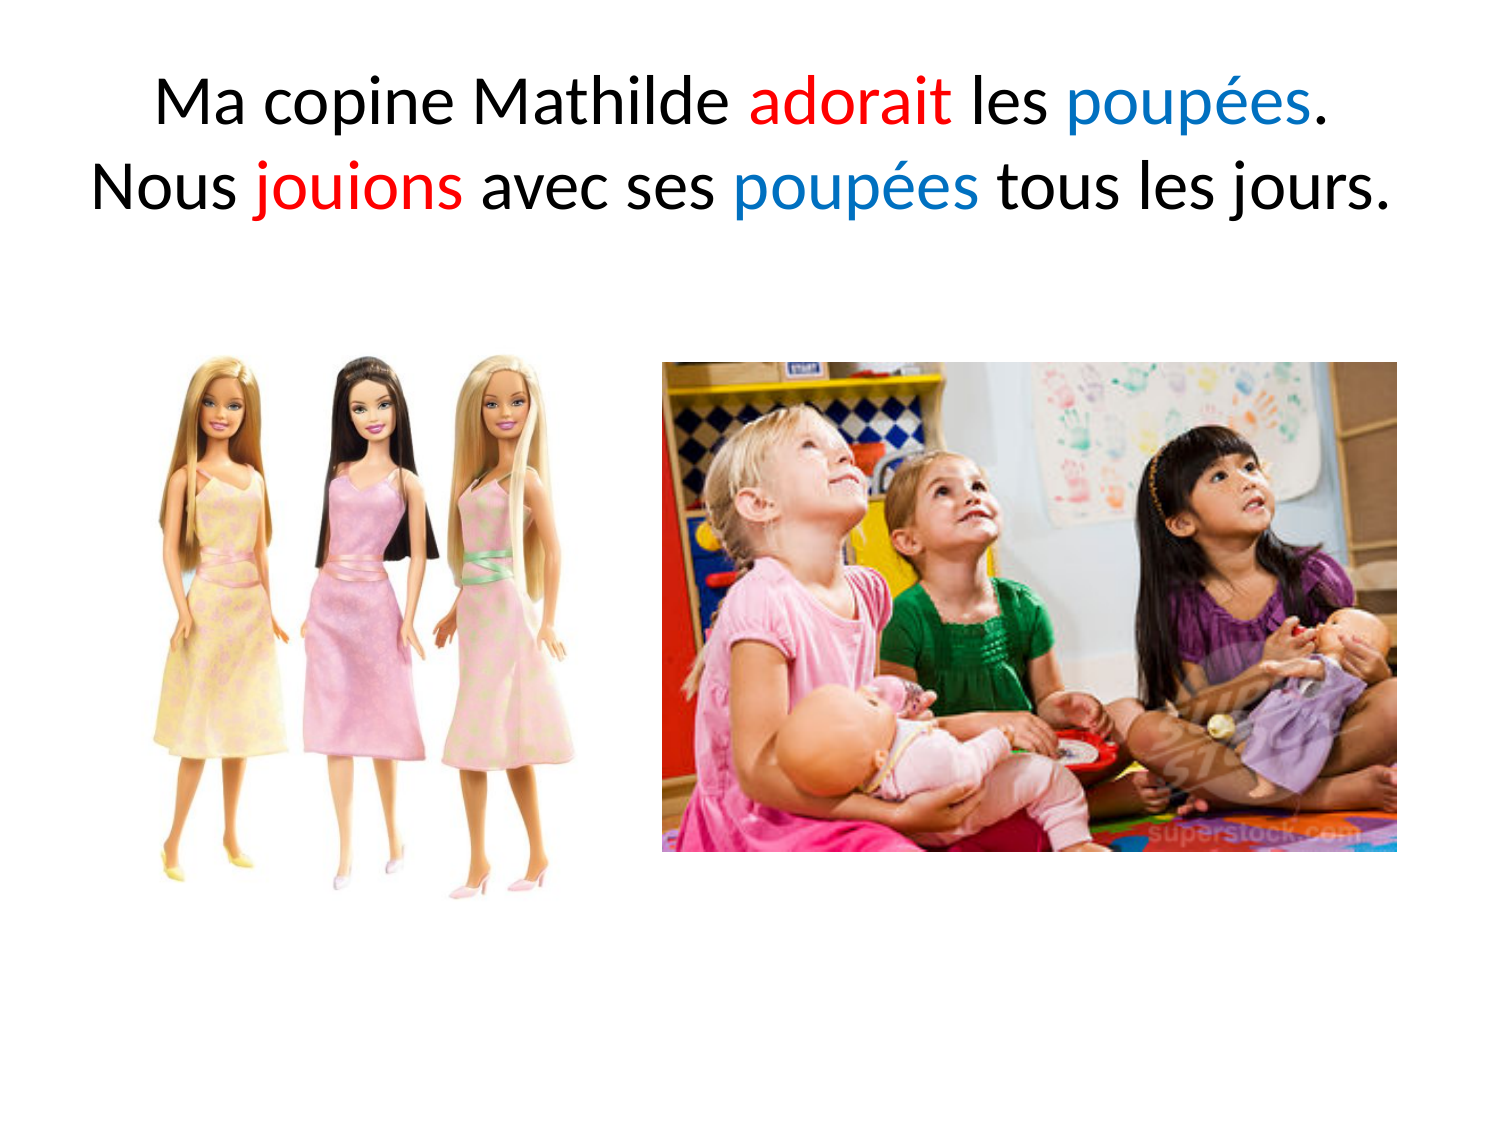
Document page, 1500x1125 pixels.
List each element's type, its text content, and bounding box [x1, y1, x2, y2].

title Ma copine Mathilde adorait les poupées. Nous jouions avec ses poupées tous les jours. [75, 45, 1425, 233]
picture [87, 337, 613, 905]
picture [662, 362, 1398, 852]
